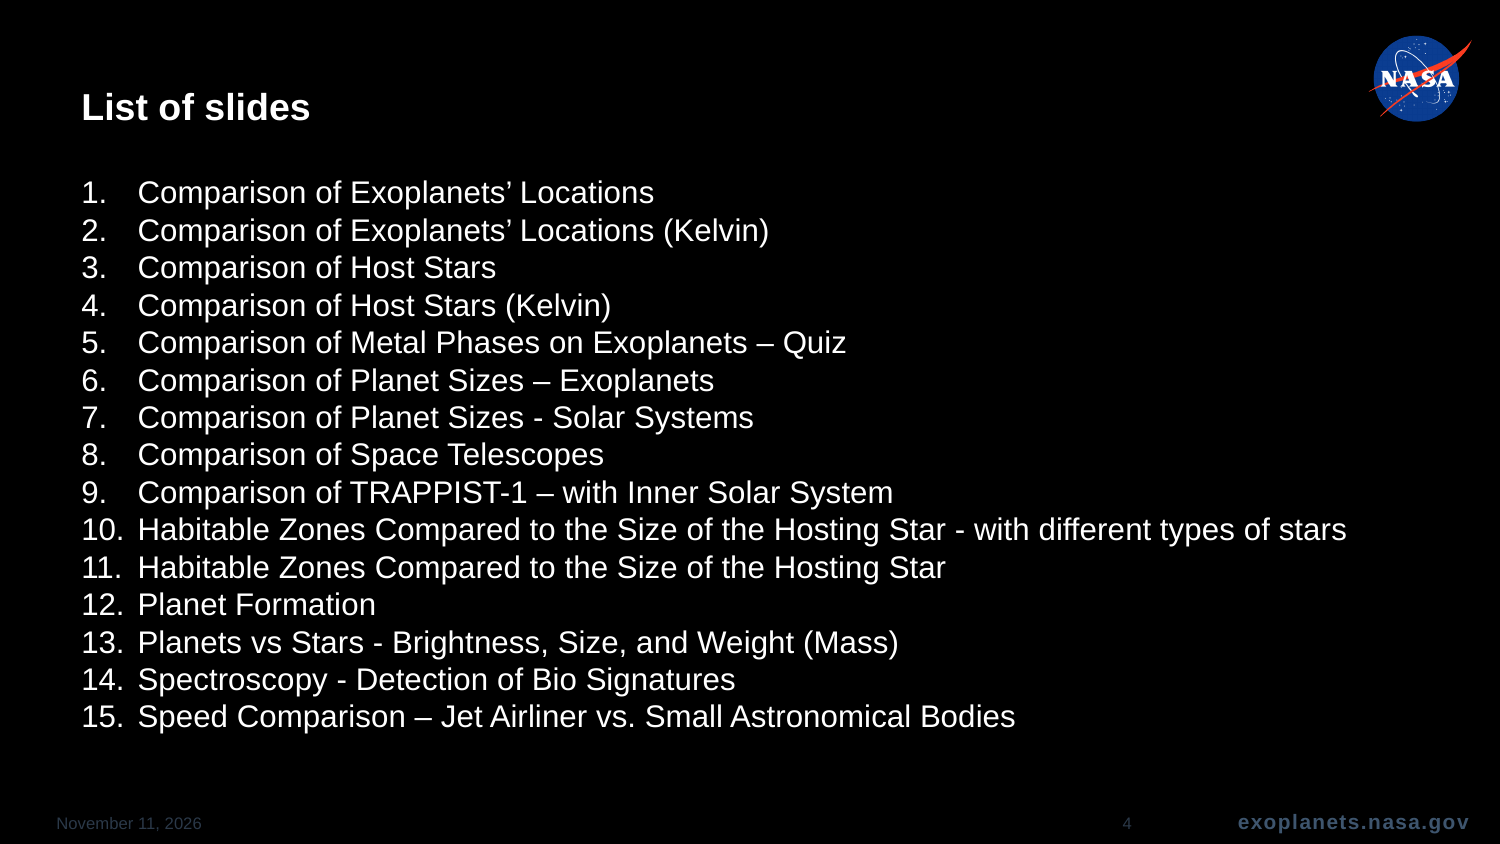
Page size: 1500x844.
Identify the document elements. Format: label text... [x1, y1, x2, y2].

text_box List of slides Comparison of Exoplanets’ Locations Comparison of Exoplanets’ Locations (Kelvin) Comparison of Host Stars Comparison of Host Stars (Kelvin) Comparison of Metal Phases on Exoplanets – Quiz Comparison of Planet Sizes – Exoplanets Comparison of Planet Sizes - Solar Systems Comparison of Space Telescopes Comparison of TRAPPIST-1 – with Inner Solar System Habitable Zones Compared to the Size of the Hosting Star - with different types of stars Habitable Zones Compared to the Size of the Hosting Star Planet Formation Planets vs Stars - Brightness, Size, and Weight (Mass) Spectroscopy - Detection of Bio Signatures Speed Comparison – Jet Airliner vs. Small Astronomical Bodies [66, 75, 1392, 742]
picture [1358, 18, 1479, 139]
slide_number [41, 812, 275, 833]
slide_number 4 [1107, 812, 1425, 833]
